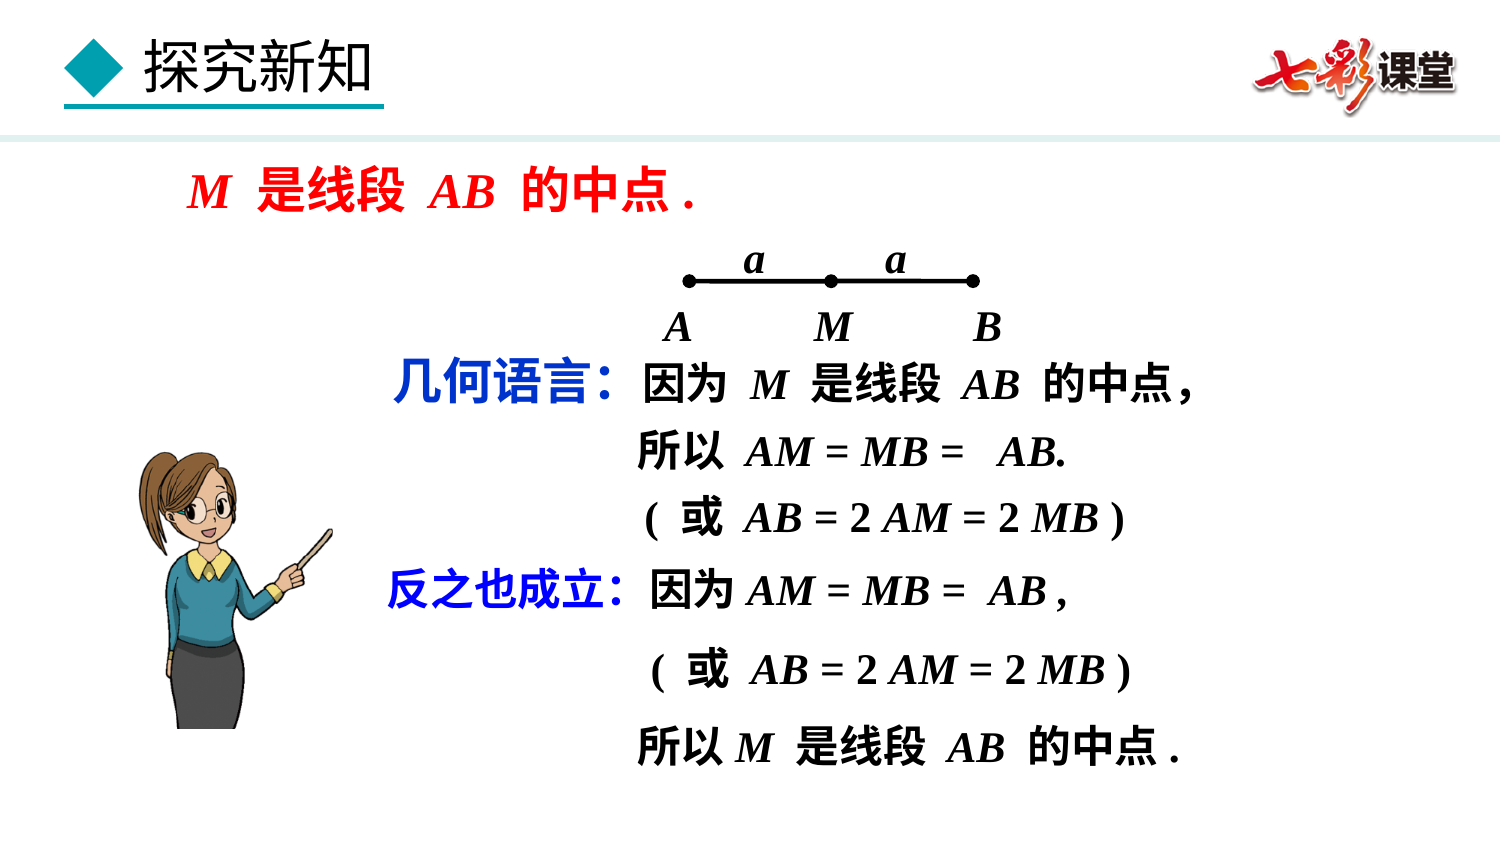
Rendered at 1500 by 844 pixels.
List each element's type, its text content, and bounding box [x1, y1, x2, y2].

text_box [648, 196, 1018, 350]
picture [1249, 32, 1461, 118]
picture [138, 450, 333, 730]
text_box M 是线段 AB 的中点. [172, 151, 781, 227]
